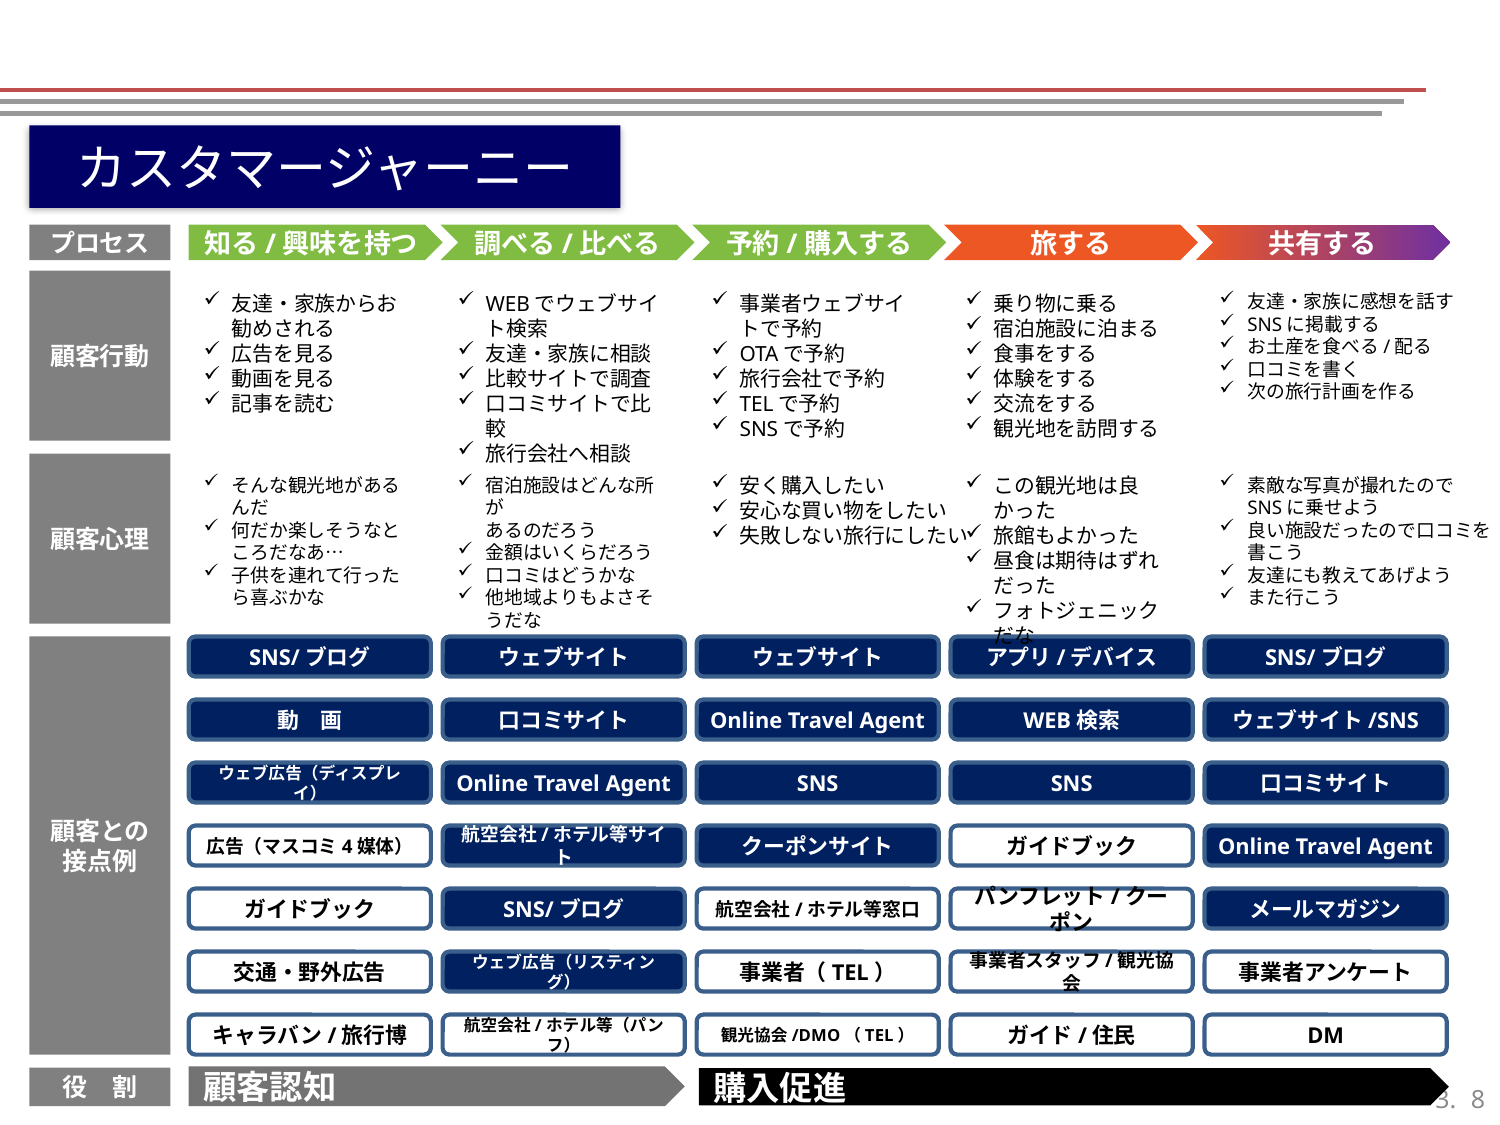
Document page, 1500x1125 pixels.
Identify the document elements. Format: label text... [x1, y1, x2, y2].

slide_number 7 [1381, 1065, 1500, 1125]
text_box カスタマージャーニー [29, 125, 621, 208]
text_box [29, 224, 1450, 261]
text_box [29, 270, 1450, 1107]
